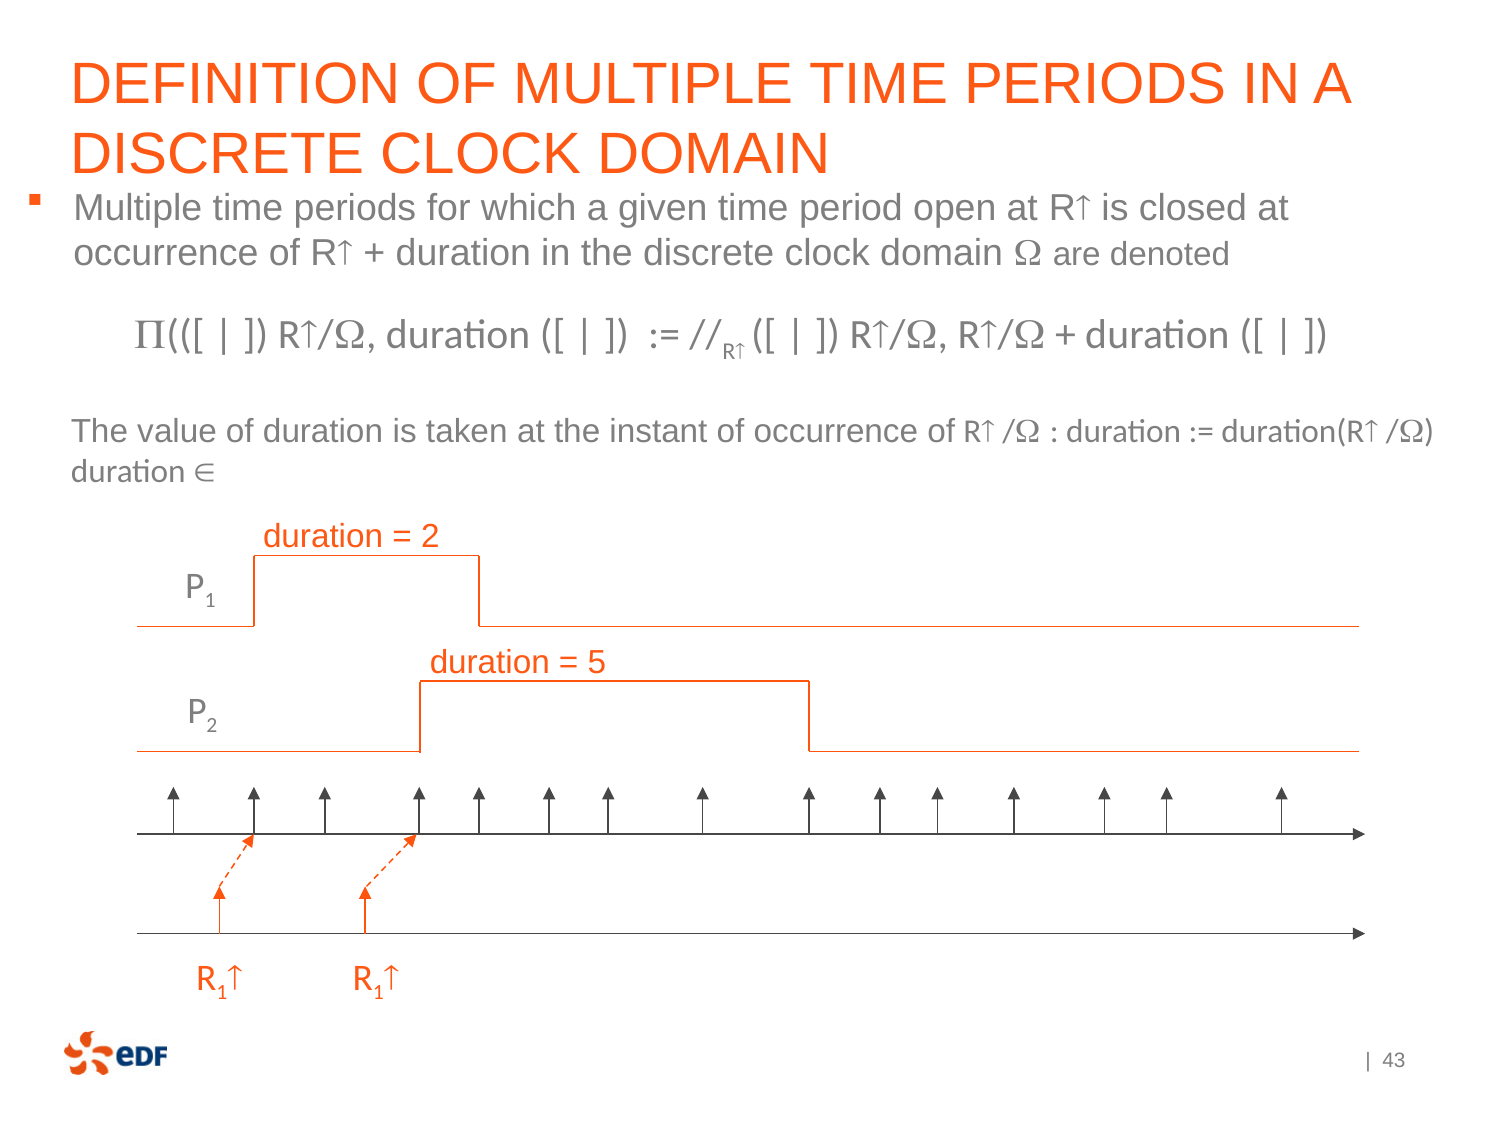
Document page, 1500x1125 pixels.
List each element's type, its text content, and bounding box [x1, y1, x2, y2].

text_box (([ | ]) R/, duration ([ | ]) := //R ([ | ]) R/, R/ + duration ([ | ]) [118, 299, 1354, 372]
title Definition of MULTIPLE time periods in A discrete clock domain [64, 45, 1436, 185]
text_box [136, 513, 1366, 1007]
text_box Multiple time periods for which a given time period open at R is closed at occurrence of R + duration in the discrete clock domain  are denoted [20, 182, 1424, 273]
picture [64, 1031, 167, 1075]
